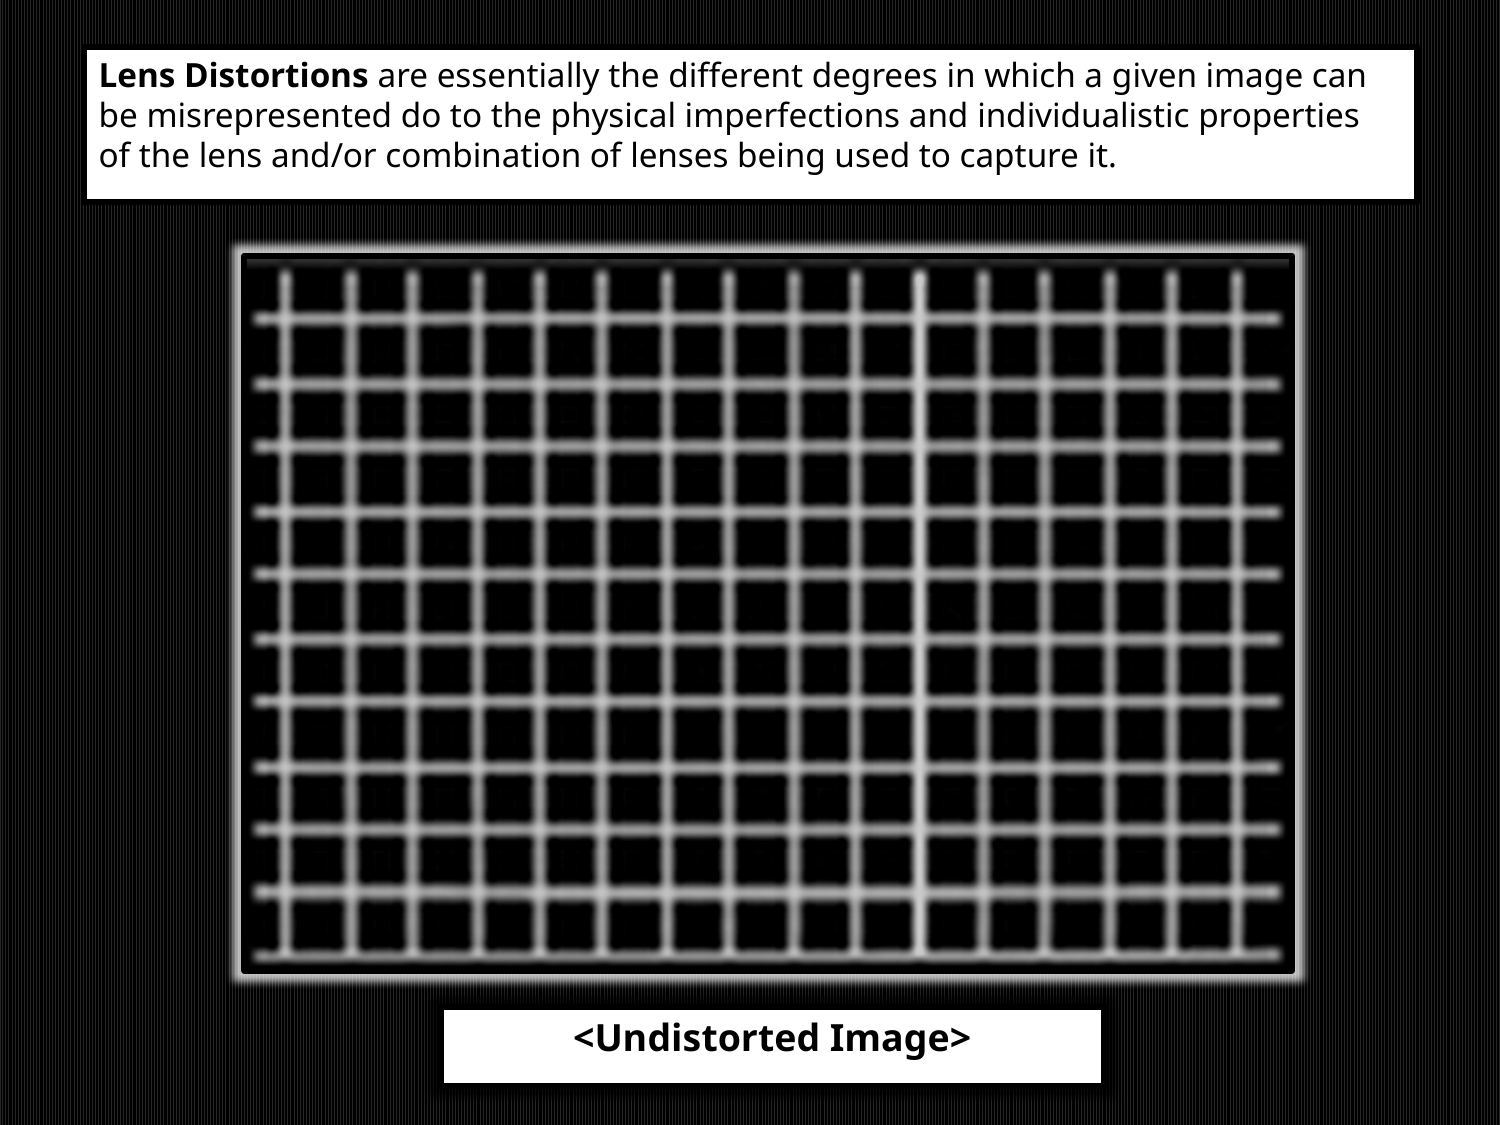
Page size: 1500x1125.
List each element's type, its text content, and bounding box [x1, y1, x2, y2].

list Lens Distortions are essentially the different degrees in which a given image can be misrepresented do to the physical imperfections and individualistic properties of the lens and/or combination of lenses being used to capture it. [83, 46, 1418, 202]
picture [247, 258, 1290, 968]
text_box <Undistorted Image> [440, 1006, 1105, 1086]
